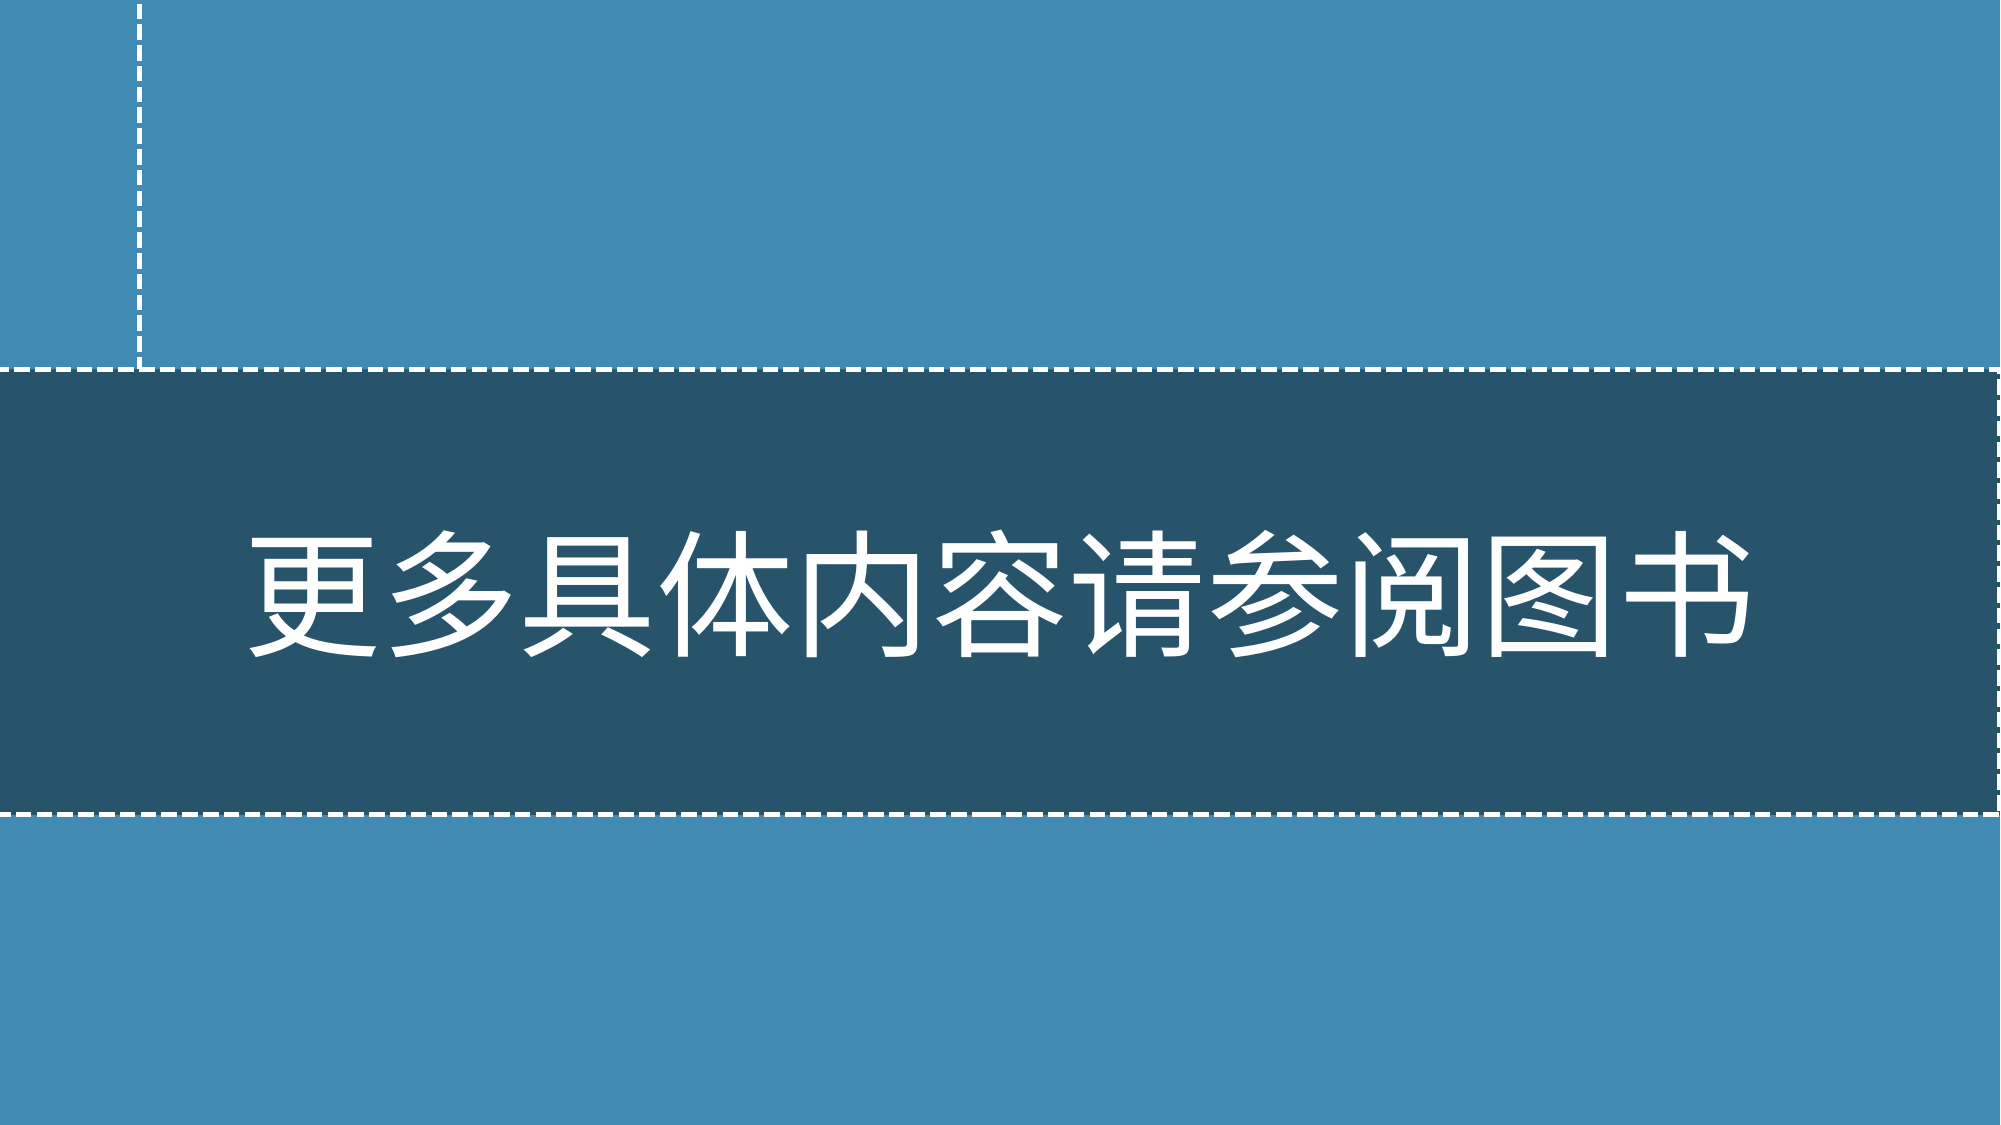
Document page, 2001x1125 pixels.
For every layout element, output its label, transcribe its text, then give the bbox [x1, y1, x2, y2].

text_box 更多具体内容请参阅图书 [228, 501, 1772, 681]
text_box [0, 368, 2000, 816]
